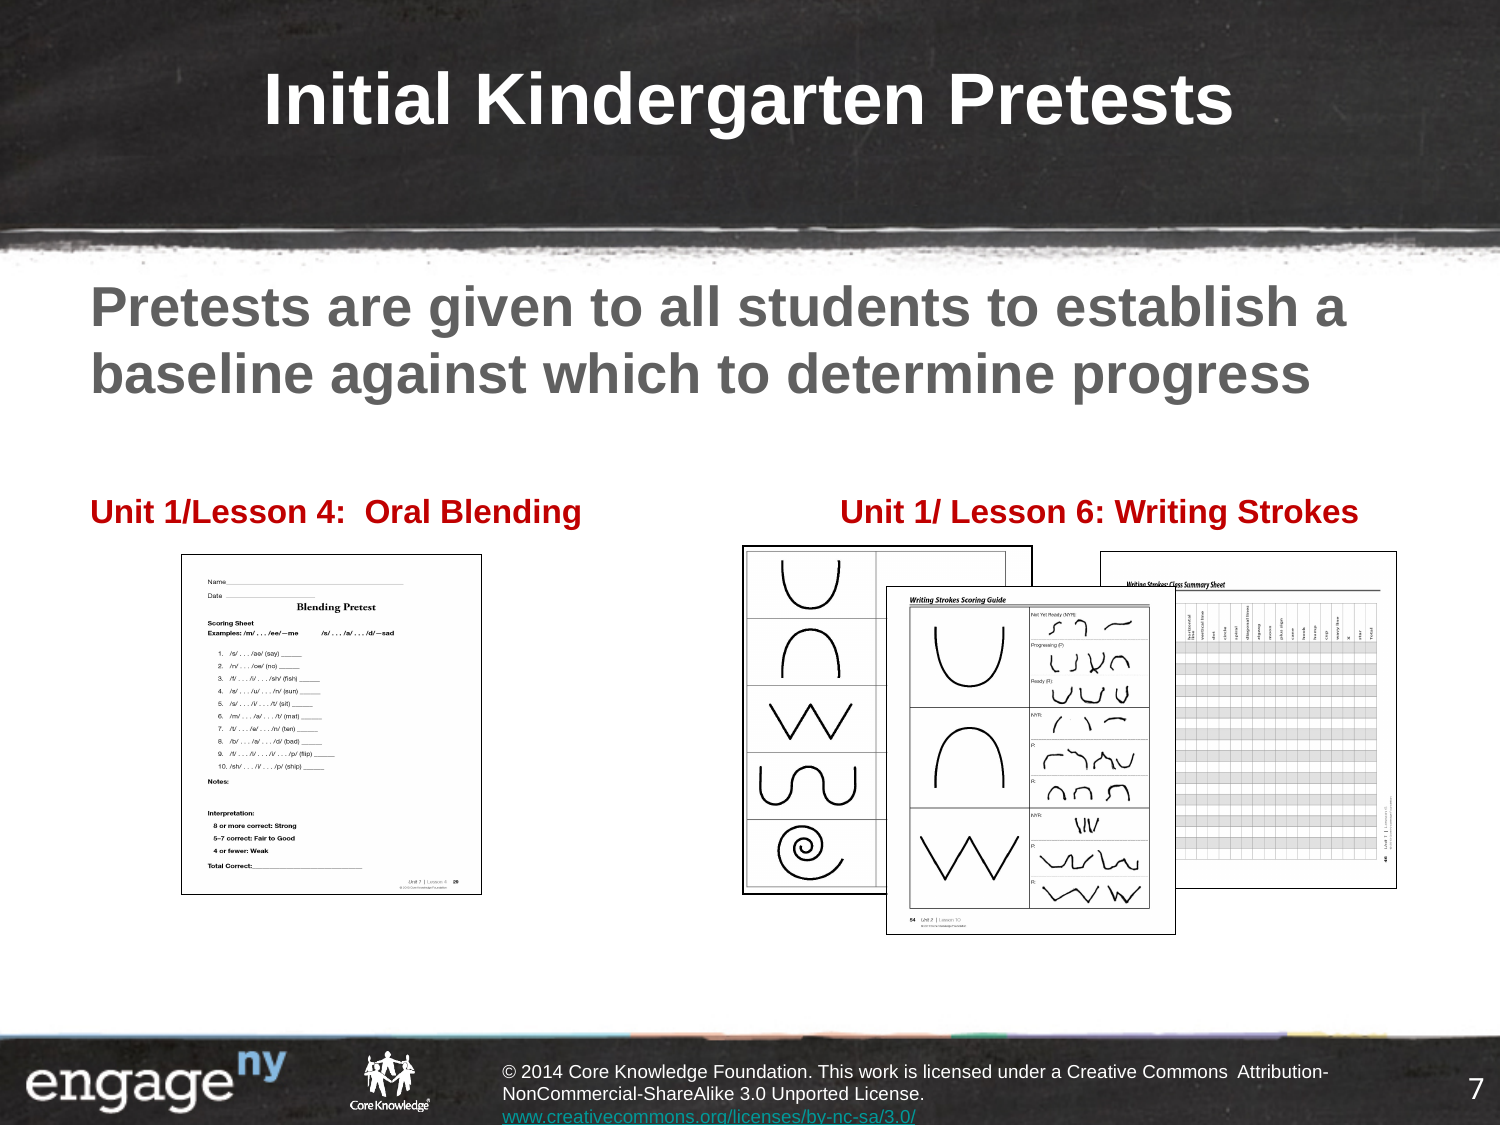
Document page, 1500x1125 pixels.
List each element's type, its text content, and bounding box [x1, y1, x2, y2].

picture [743, 546, 1418, 934]
picture [0, 0, 1500, 293]
list Pretests are given to all students to establish a baseline against which to determine progress Unit 1/Lesson 4: Oral Blending Unit 1/ Lesson 6: Writing Strokes [75, 262, 1425, 1005]
picture [0, 1003, 1500, 1125]
title Initial Kindergarten Pretests [75, 45, 1425, 233]
picture [181, 554, 483, 895]
slide_number 7 [1337, 1062, 1500, 1113]
